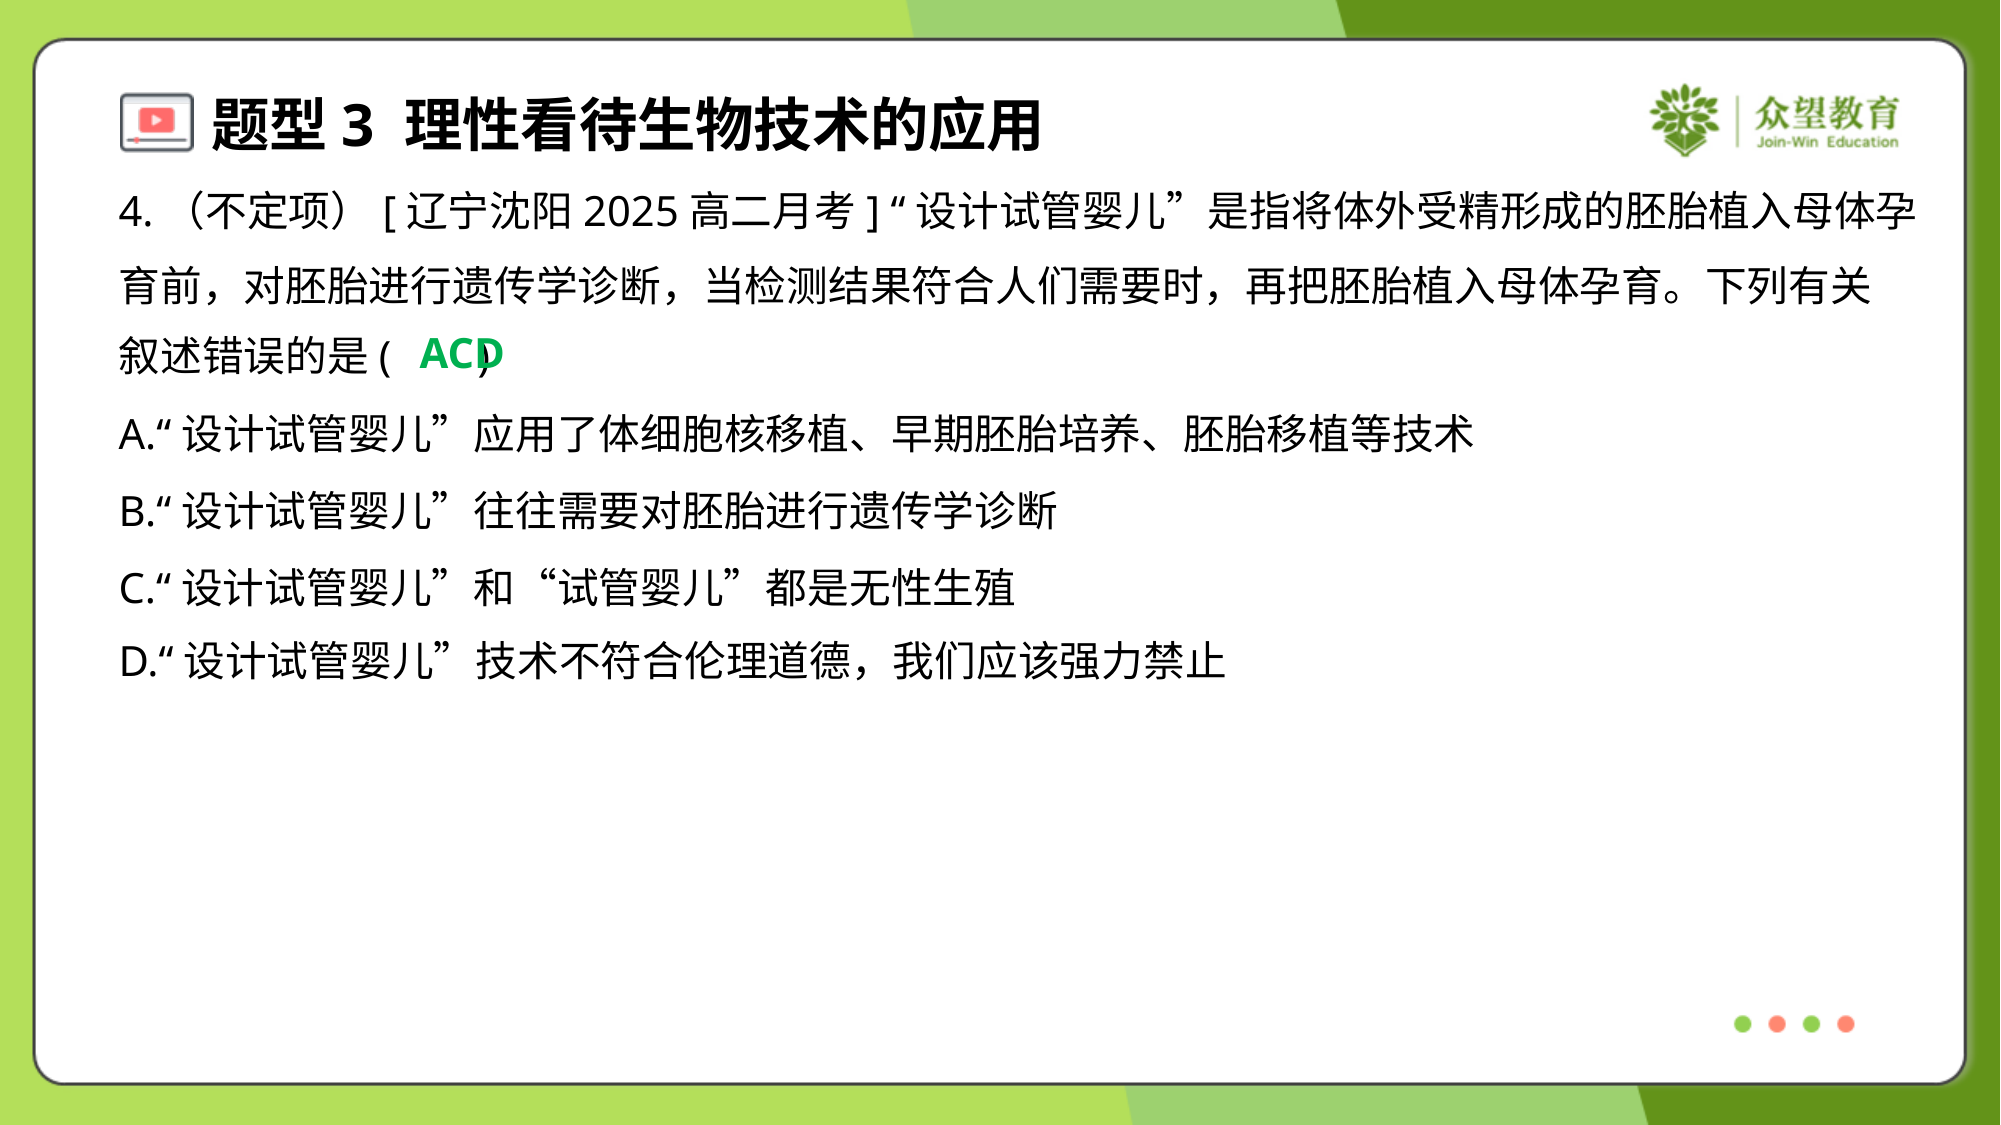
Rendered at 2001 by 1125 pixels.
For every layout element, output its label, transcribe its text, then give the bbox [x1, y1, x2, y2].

text_box A.“设计试管婴儿”应用了体细胞核移植、早期胚胎培养、胚胎移植等技术 B.“设计试管婴儿”往往需要对胚胎进行遗传学诊断 C.“设计试管婴儿”和“试管婴儿”都是无性生殖 D.“设计试管婴儿”技术不符合伦理道德，我们应该强力禁止 [118, 382, 1883, 678]
text_box ACD [401, 306, 524, 371]
picture [0, 0, 2000, 1125]
text_box 4.（不定项）[辽宁沈阳2025高二月考] “设计试管婴儿”是指将体外受精形成的胚胎植入母体孕 育前，对胚胎进行遗传学诊断，当检测结果符合人们需要时，再把胚胎植入母体孕育。下列有关 叙述错误的是( ) [118, 159, 1883, 373]
